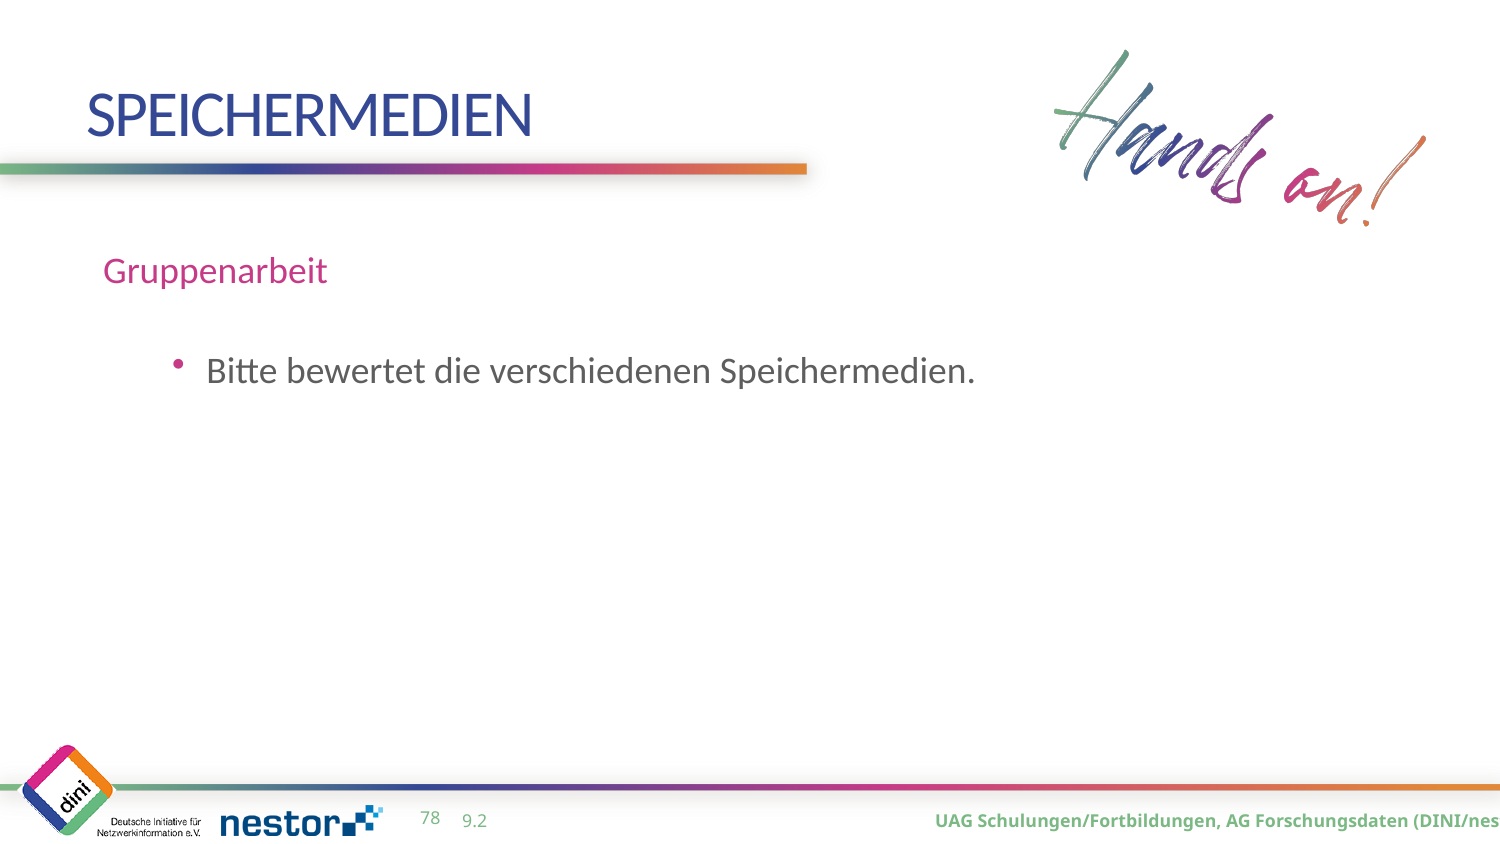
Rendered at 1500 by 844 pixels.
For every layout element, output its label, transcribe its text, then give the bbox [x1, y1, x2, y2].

list Gruppenarbeit [88, 238, 1432, 301]
text_box 9.2 [433, 801, 502, 838]
picture [1423, 817, 1428, 825]
slide_number 77 [406, 801, 454, 841]
title Speichermedien [77, 61, 1423, 158]
picture [1280, 819, 1289, 825]
picture [1035, 49, 1426, 238]
picture [0, 731, 1500, 844]
list Bitte bewertet die verschiedenen Speichermedien. [157, 316, 1093, 773]
picture [0, 138, 837, 204]
